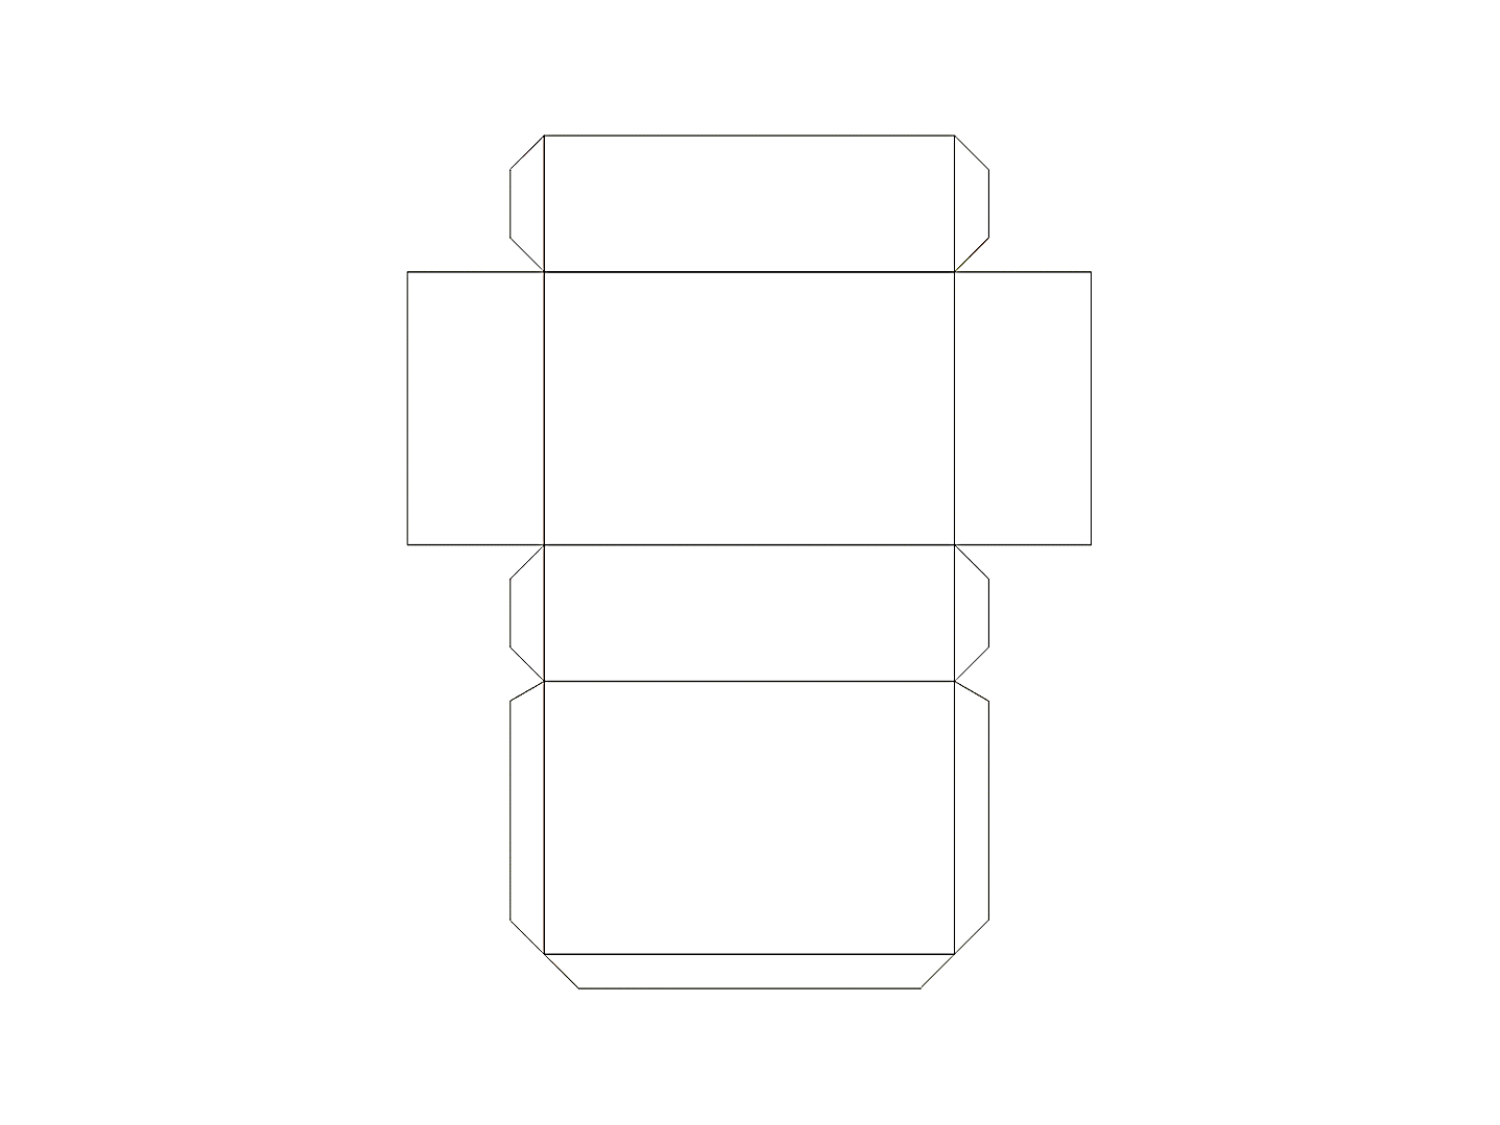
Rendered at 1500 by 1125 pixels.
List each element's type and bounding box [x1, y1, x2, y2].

picture [401, 122, 1099, 1003]
